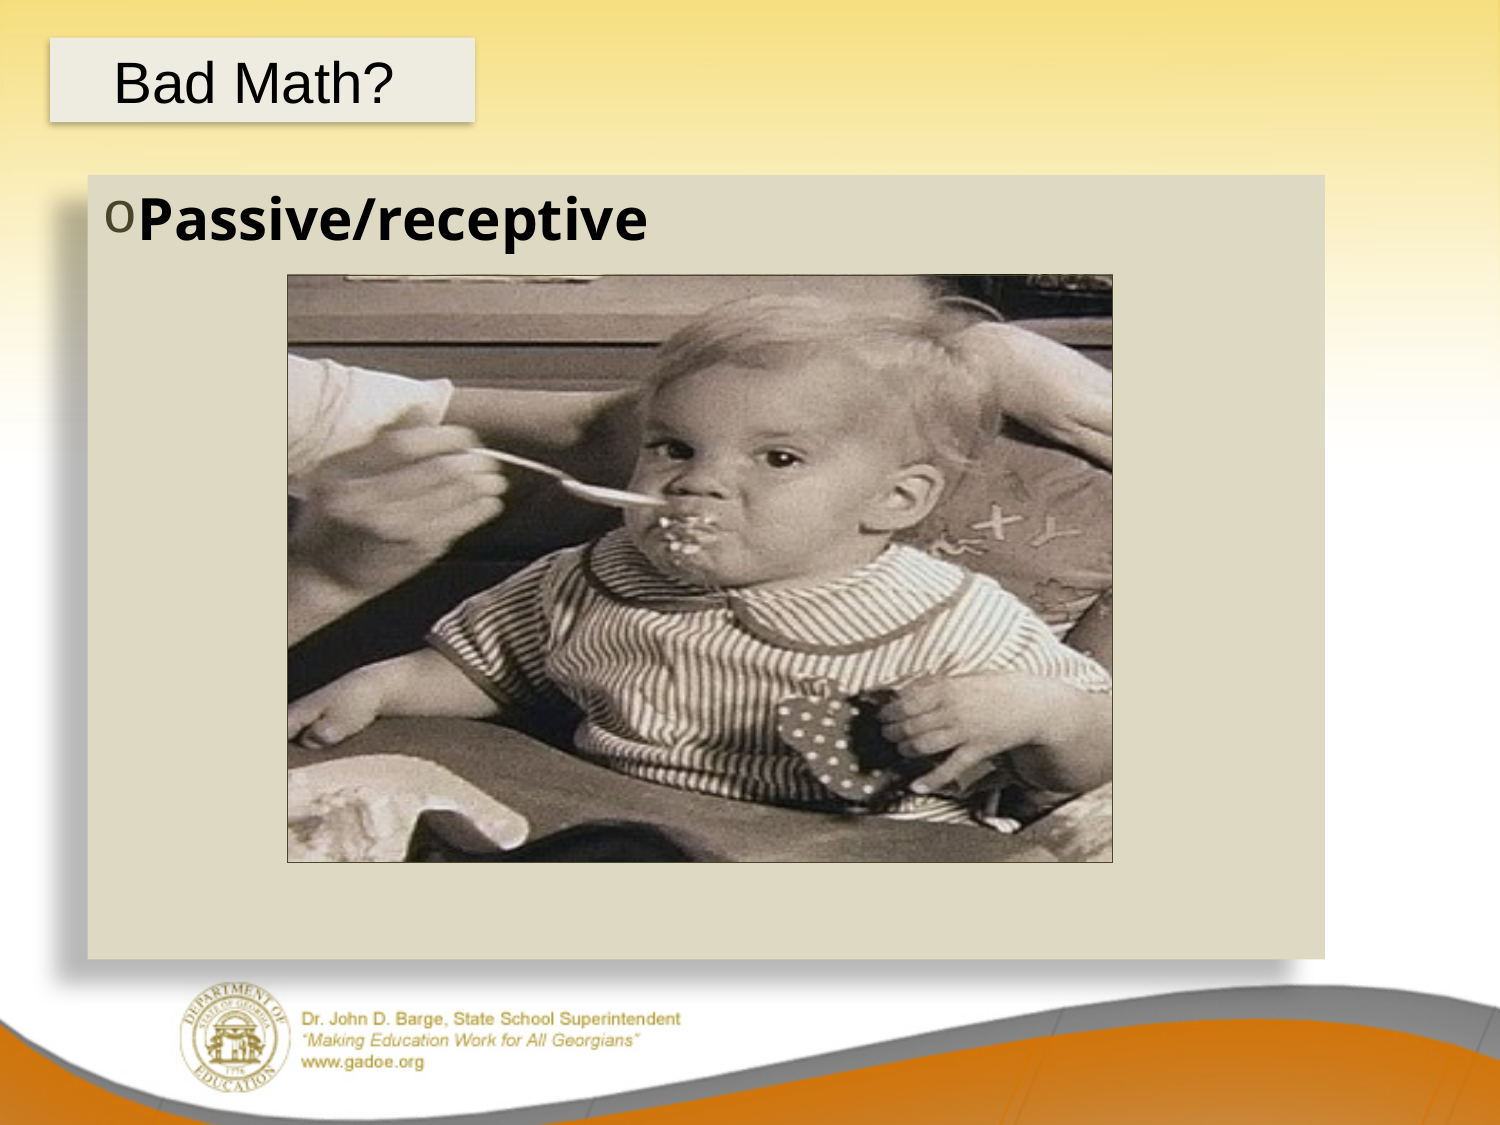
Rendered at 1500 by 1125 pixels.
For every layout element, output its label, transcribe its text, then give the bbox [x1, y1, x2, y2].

picture [0, 0, 1500, 1125]
text_box Bad Math? [50, 37, 475, 123]
text_box Passive/receptive [87, 174, 1325, 960]
